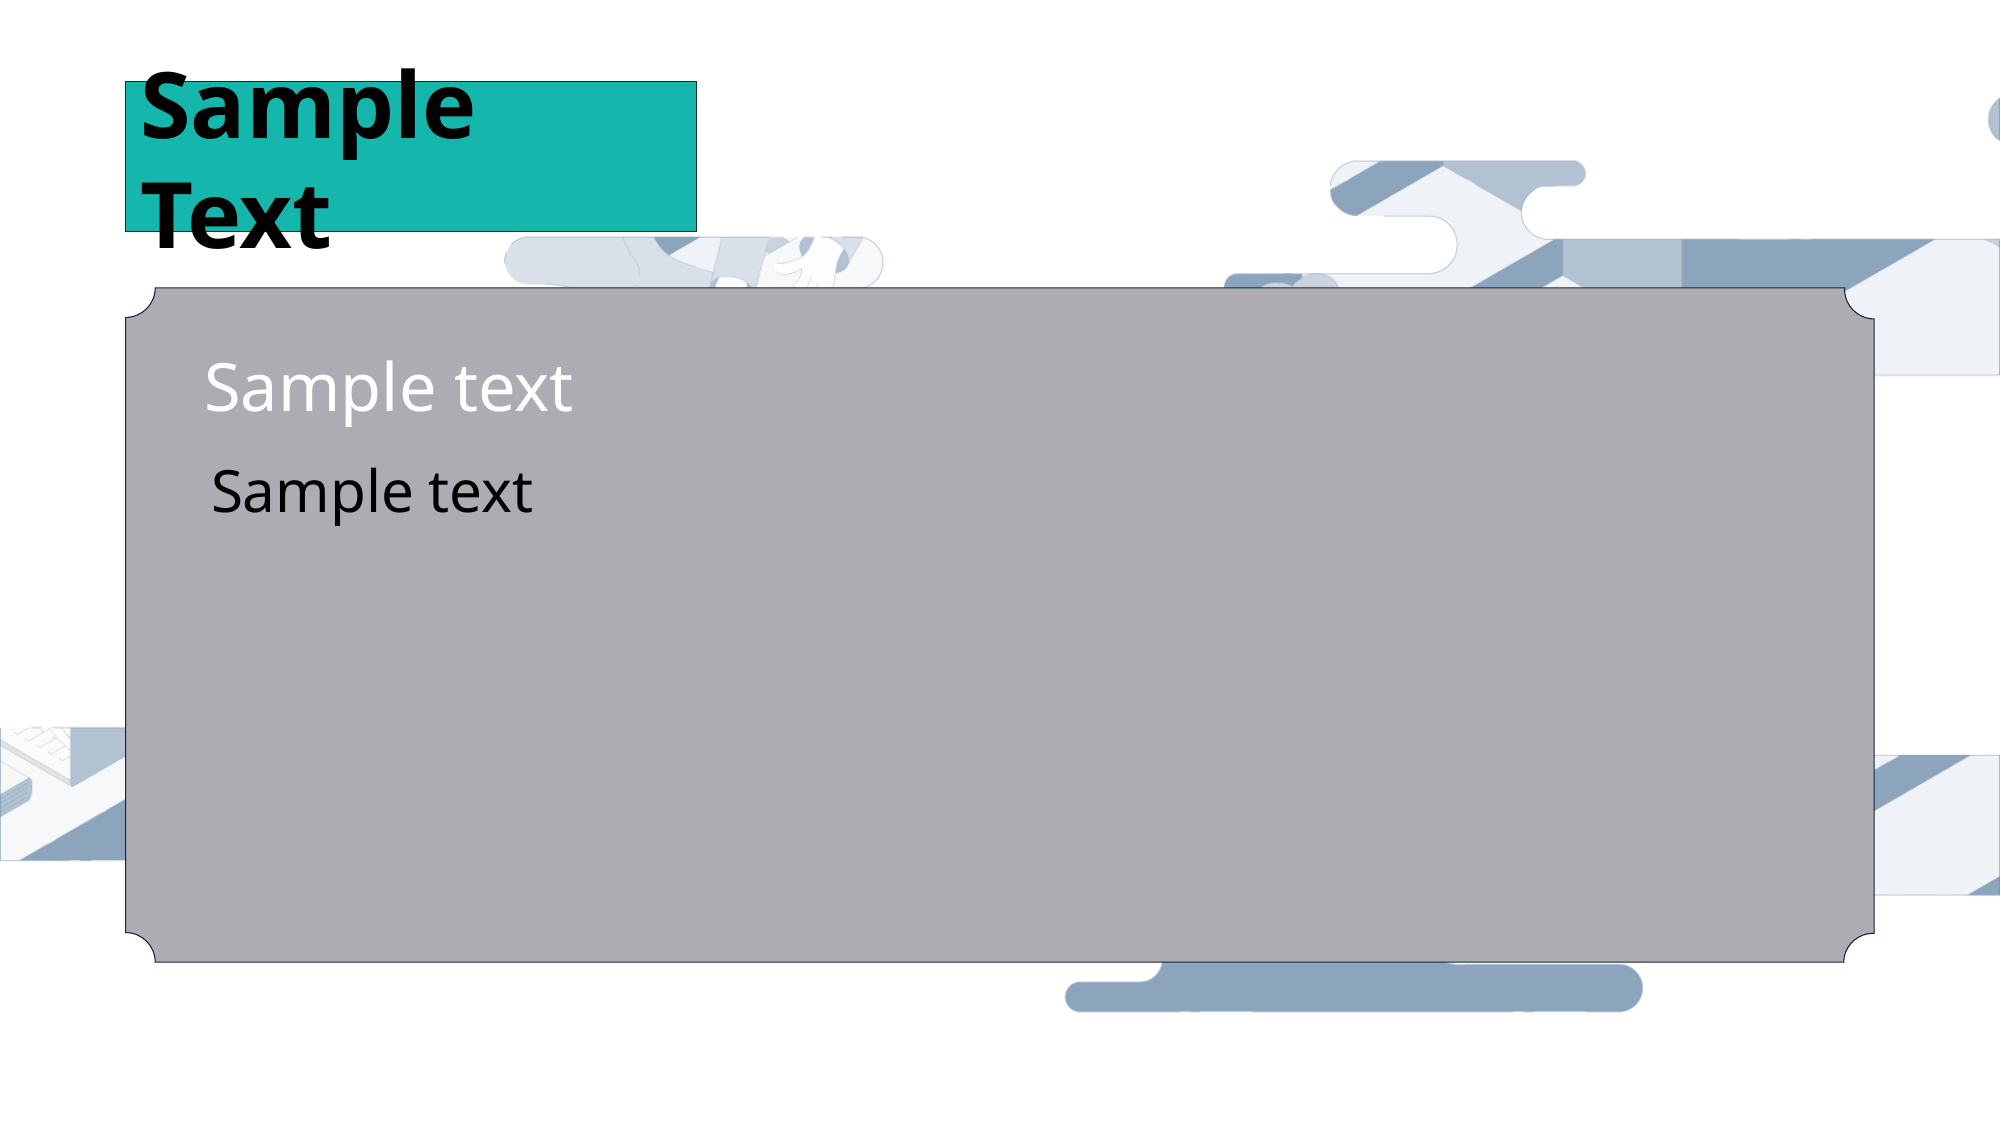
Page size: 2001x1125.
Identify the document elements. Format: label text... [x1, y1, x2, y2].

text_box Sample Text [124, 80, 698, 233]
picture [0, 0, 2000, 1125]
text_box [125, 287, 1875, 963]
